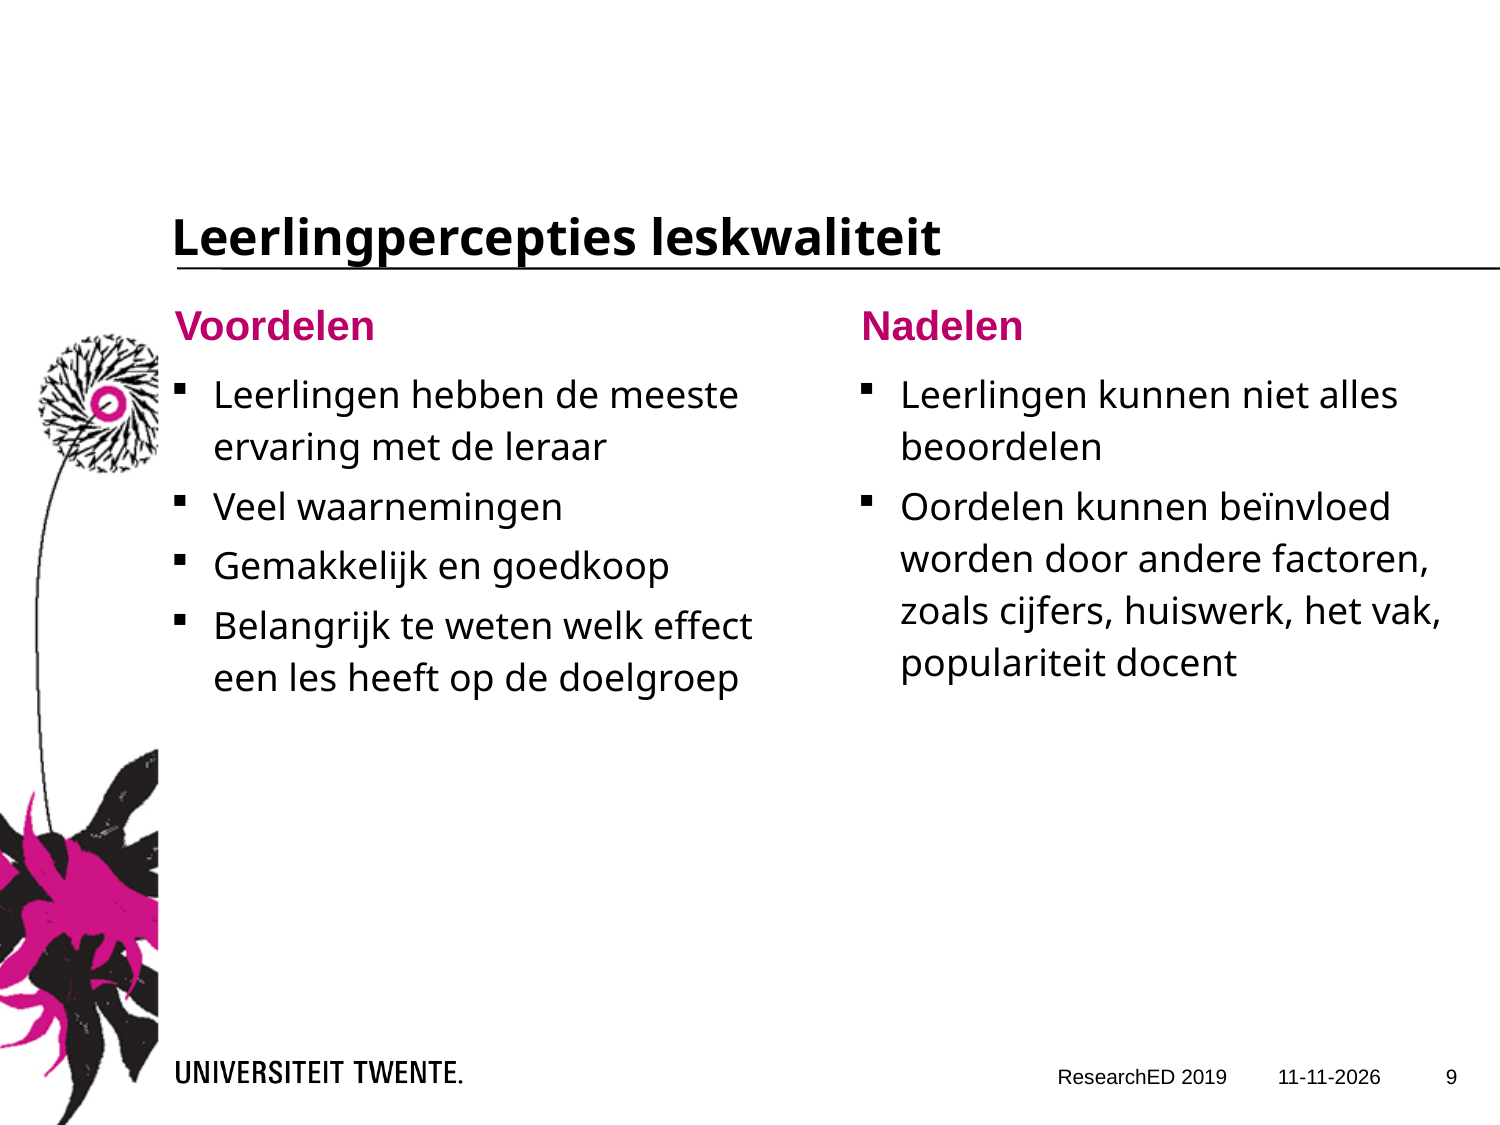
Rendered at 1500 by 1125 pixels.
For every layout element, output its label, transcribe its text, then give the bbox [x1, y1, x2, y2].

slide_number 9 [1395, 1049, 1458, 1125]
list Nadelen [861, 251, 1500, 357]
list Voordelen [174, 266, 838, 357]
picture [0, 0, 482, 1125]
list Leerlingen hebben de meeste ervaring met de leraar Veel waarnemingen Gemakkelijk en goedkoop Belangrijk te weten welk effect een les heeft op de doelgroep [171, 356, 834, 1005]
footer ResearchED 2019 [580, 1049, 1243, 1125]
list Leerlingen kunnen niet alles beoordelen Oordelen kunnen beïnvloed worden door andere factoren, zoals cijfers, huiswerk, het vak, populariteit docent [858, 356, 1471, 1005]
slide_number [1243, 1049, 1395, 1125]
text_box Leerlingpercepties leskwaliteit [171, 78, 1452, 266]
